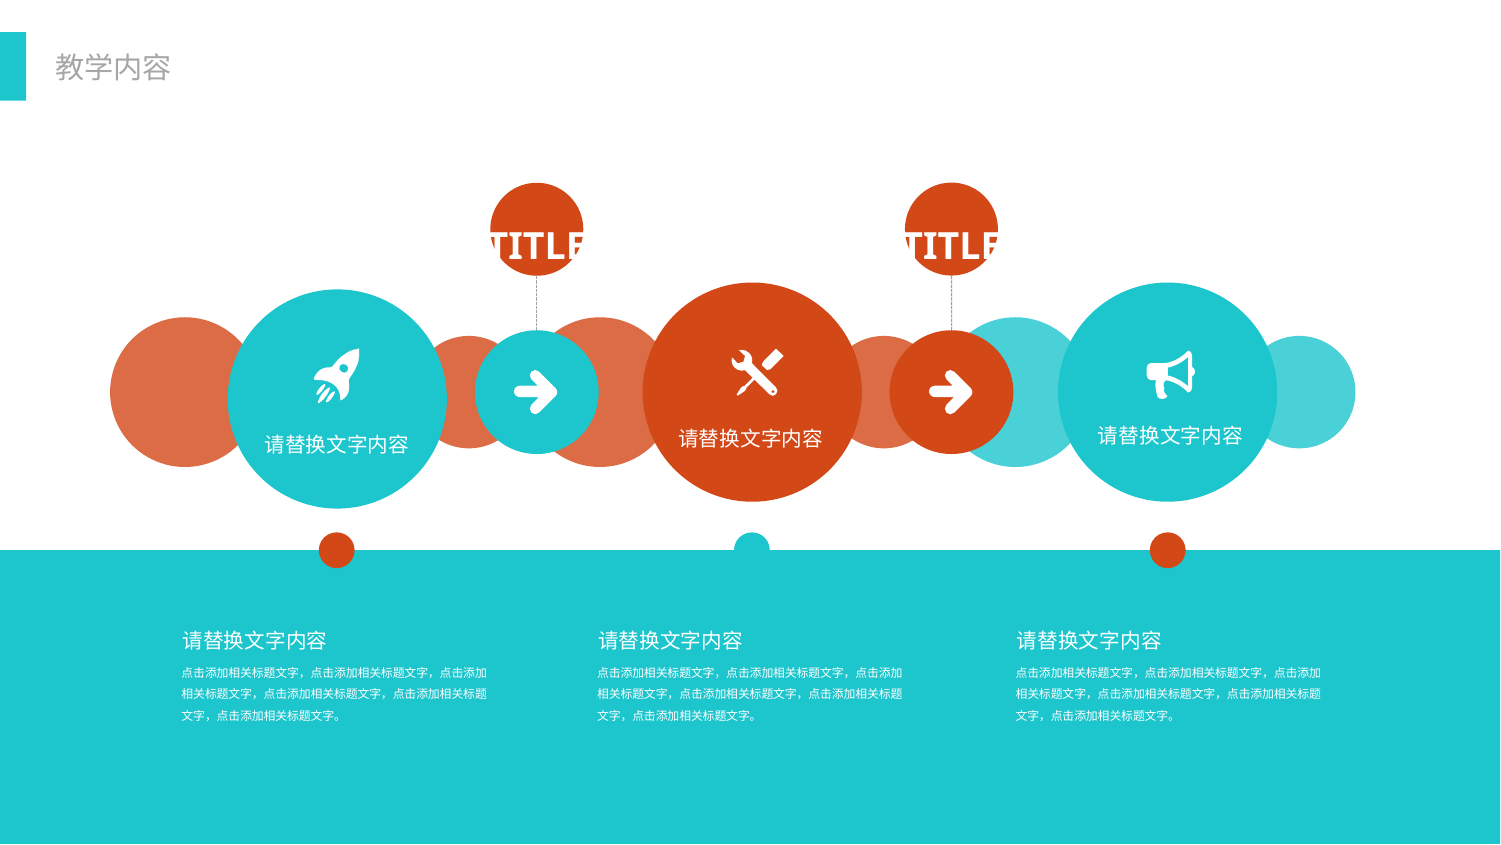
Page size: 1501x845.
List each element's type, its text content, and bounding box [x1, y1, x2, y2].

text_box [0, 549, 1501, 844]
text_box 点击添加相关标题文字，点击添加相关标题文字，点击添加相关标题文字，点击添加相关标题文字，点击添加相关标题文字，点击添加相关标题文字。 [166, 651, 507, 730]
text_box [732, 531, 771, 570]
text_box 请替换文字内容 [583, 615, 759, 661]
text_box [1148, 531, 1187, 570]
text_box 点击添加相关标题文字，点击添加相关标题文字，点击添加相关标题文字，点击添加相关标题文字，点击添加相关标题文字，点击添加相关标题文字。 [1000, 651, 1341, 730]
text_box 请替换文字内容 [167, 615, 343, 661]
text_box 点击添加相关标题文字，点击添加相关标题文字，点击添加相关标题文字，点击添加相关标题文字，点击添加相关标题文字，点击添加相关标题文字。 [582, 651, 923, 730]
text_box 请替换文字内容 [1002, 615, 1178, 661]
text_box [317, 531, 356, 570]
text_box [110, 182, 1356, 509]
